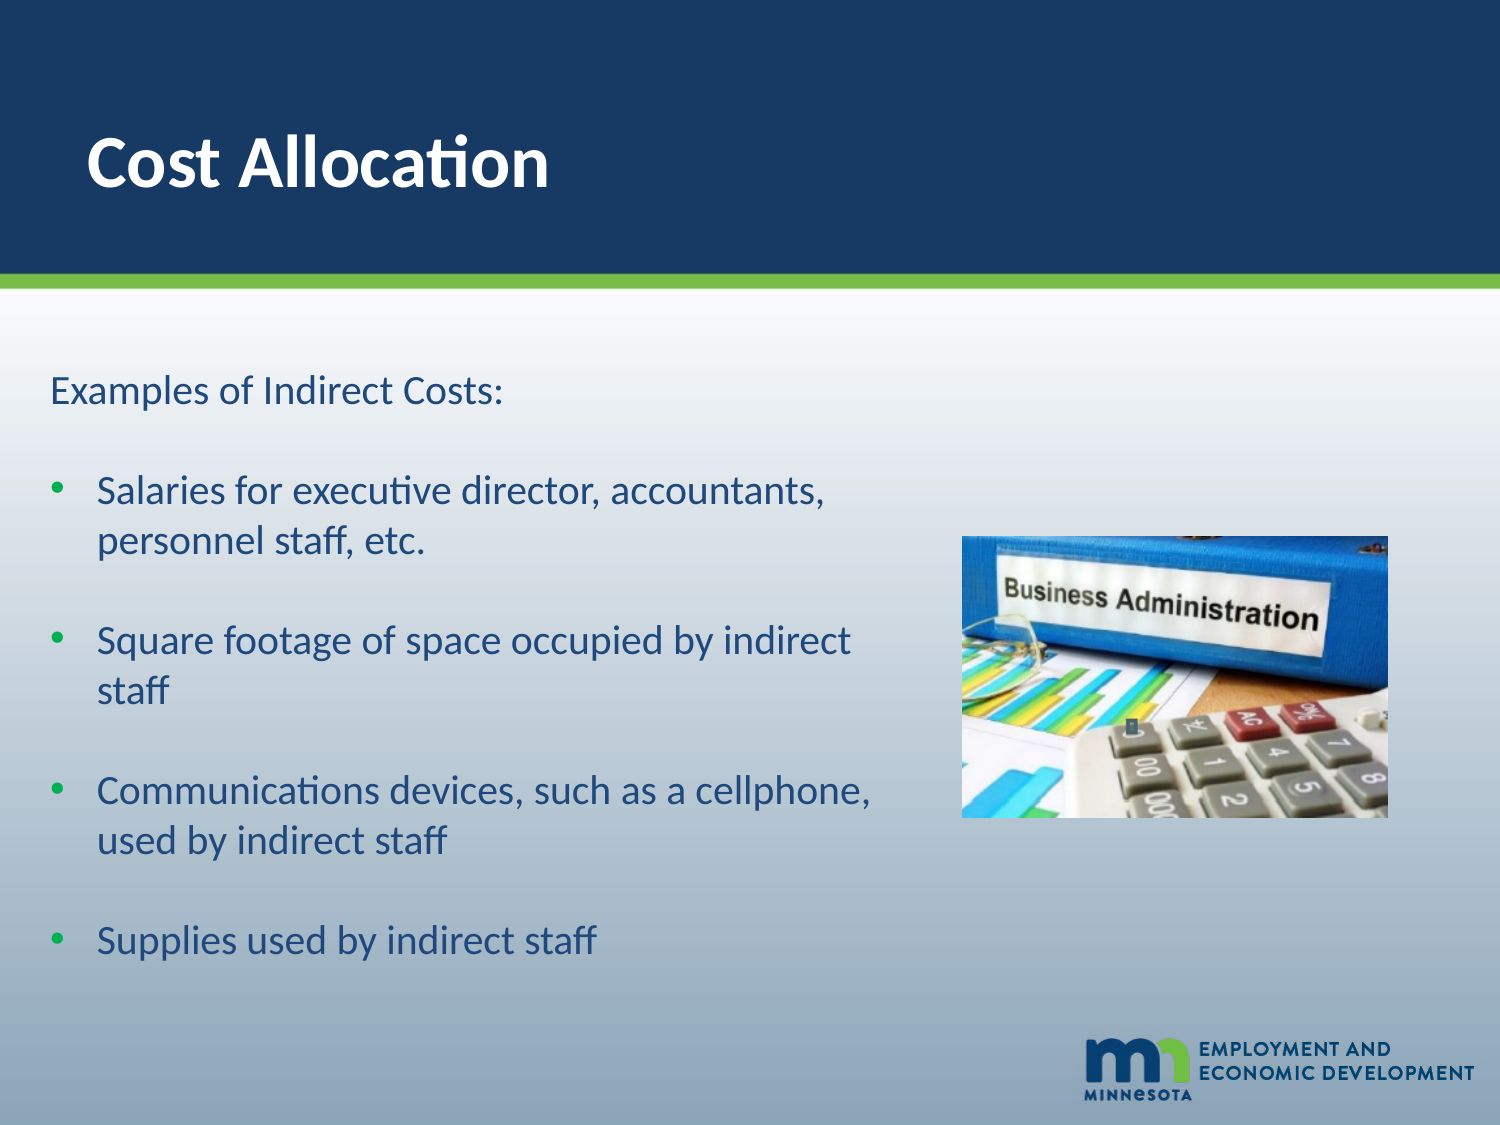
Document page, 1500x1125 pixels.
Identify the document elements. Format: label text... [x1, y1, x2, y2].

list Examples of Indirect Costs: Salaries for executive director, accountants, personnel staff, etc. Square footage of space occupied by indirect staff Communications devices, such as a cellphone, used by indirect staff Supplies used by indirect staff [50, 312, 875, 969]
picture [0, 0, 1500, 1125]
title Cost Allocation [87, 112, 675, 295]
